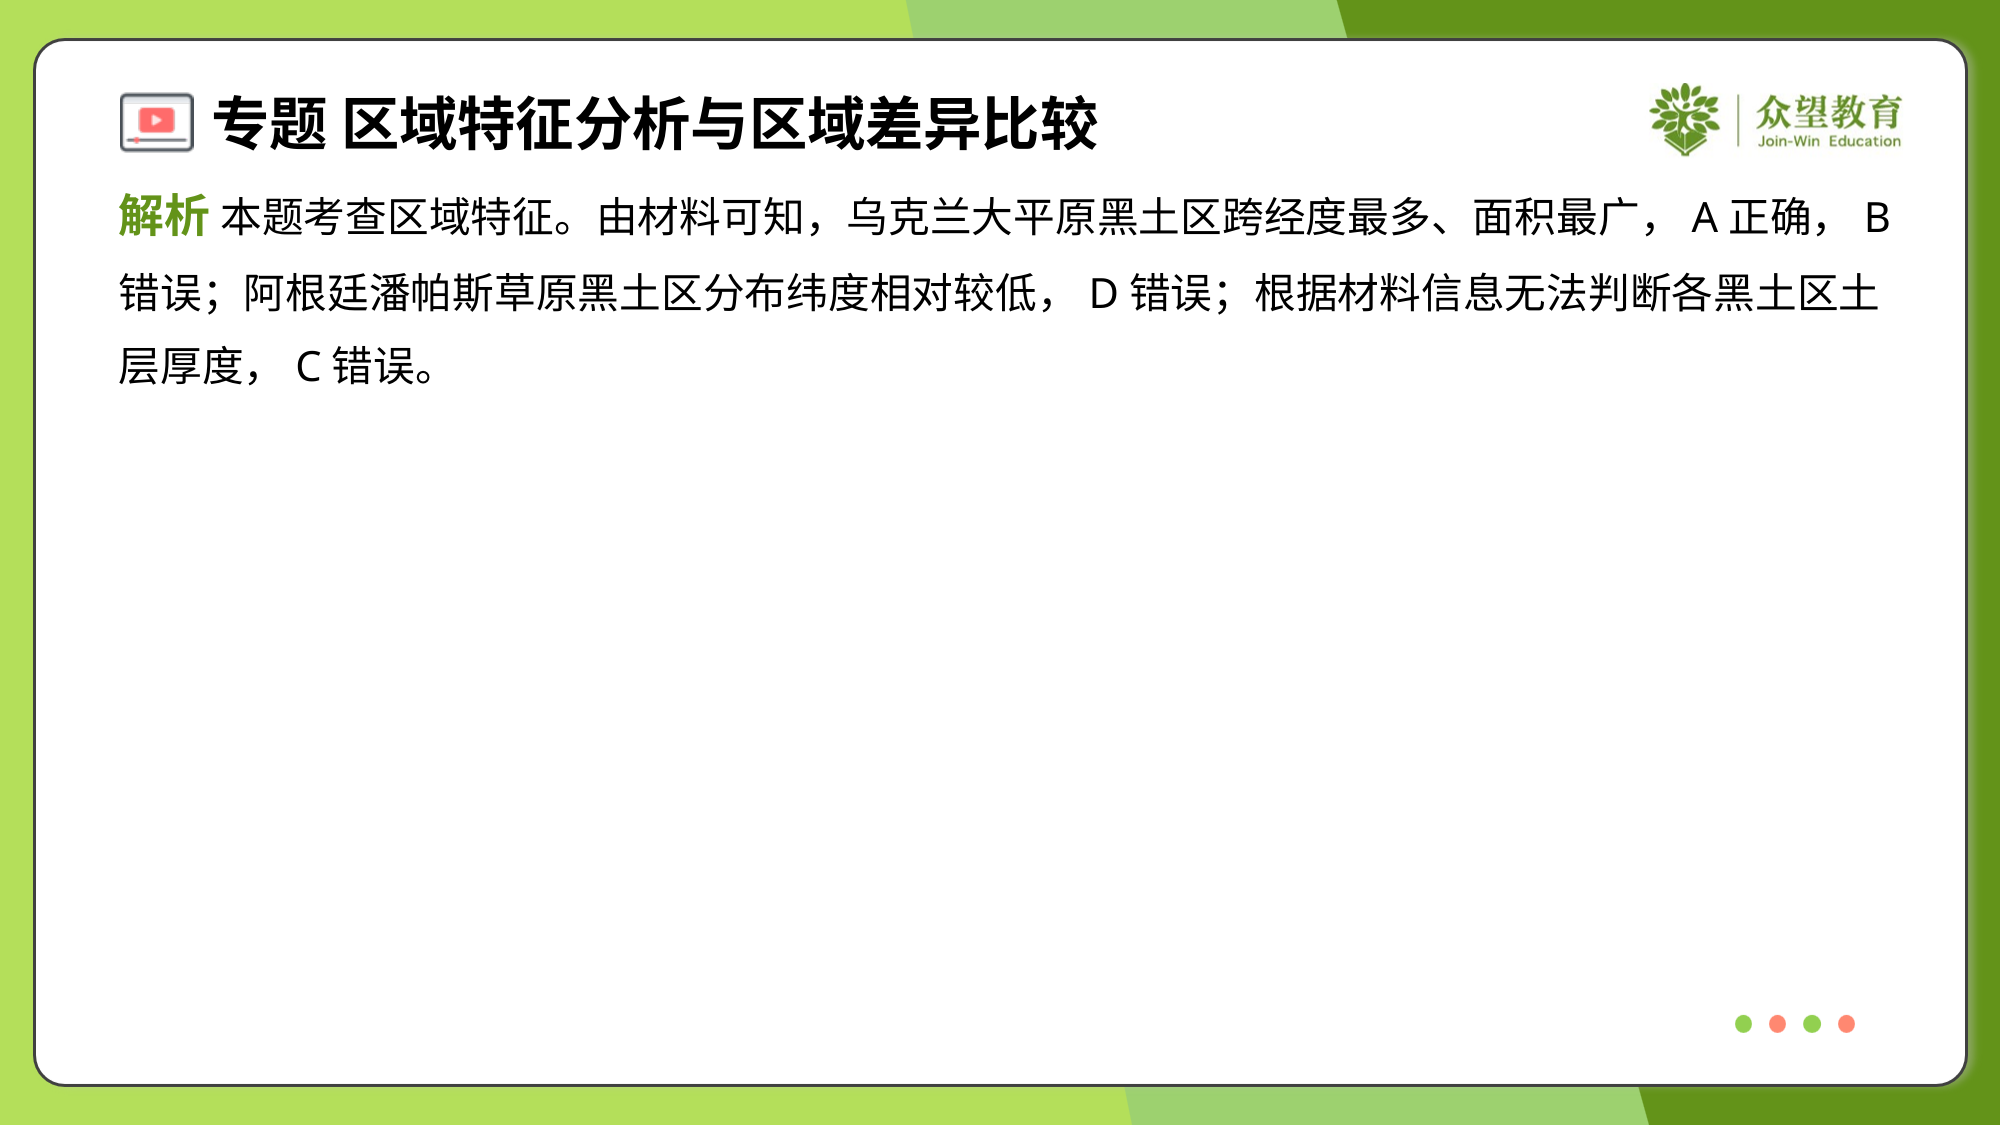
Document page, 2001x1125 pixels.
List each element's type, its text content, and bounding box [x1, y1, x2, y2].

picture [0, 0, 2000, 1125]
text_box 解析 本题考查区域特征。由材料可知，乌克兰大平原黑土区跨经度最多、面积最广，A正确，B 错误；阿根廷潘帕斯草原黑土区分布纬度相对较低，D错误；根据材料信息无法判断各黑土区土 层厚度，C错误。 [118, 164, 1883, 383]
